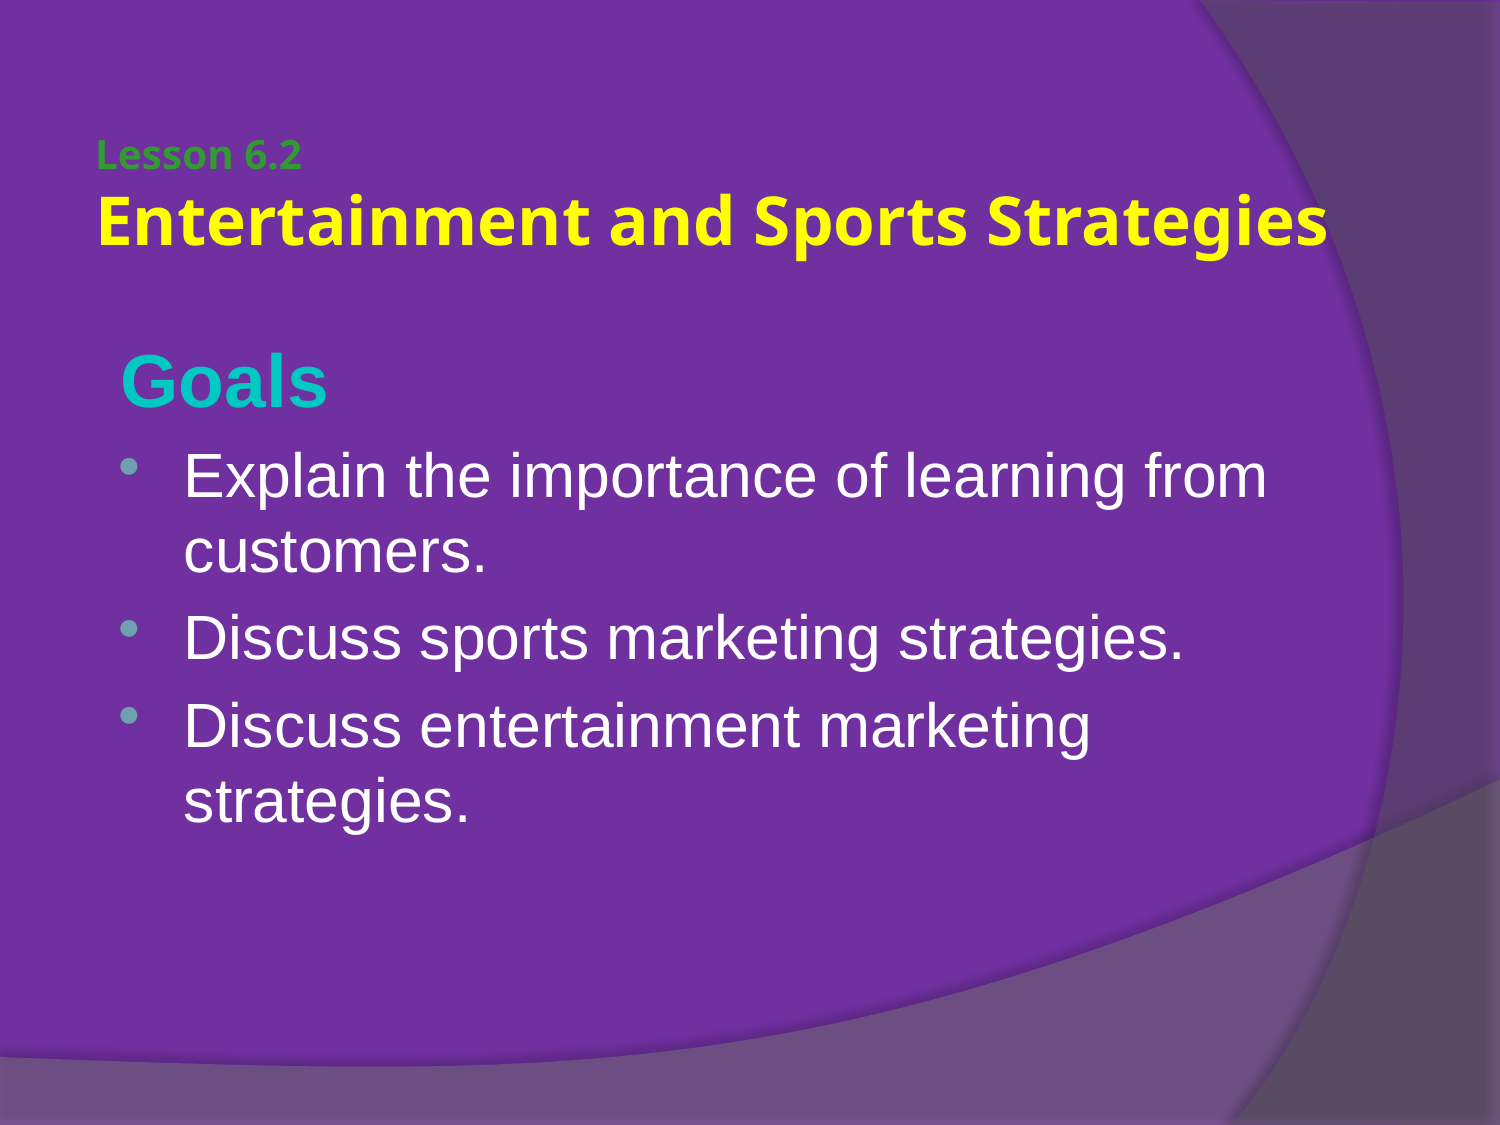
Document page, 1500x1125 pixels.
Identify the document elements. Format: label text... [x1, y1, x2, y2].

title Lesson 6.2 Entertainment and Sports Strategies [87, 99, 1438, 288]
list Goals Explain the importance of learning from customers. Discuss sports marketing strategies. Discuss entertainment marketing strategies. [99, 324, 1375, 975]
